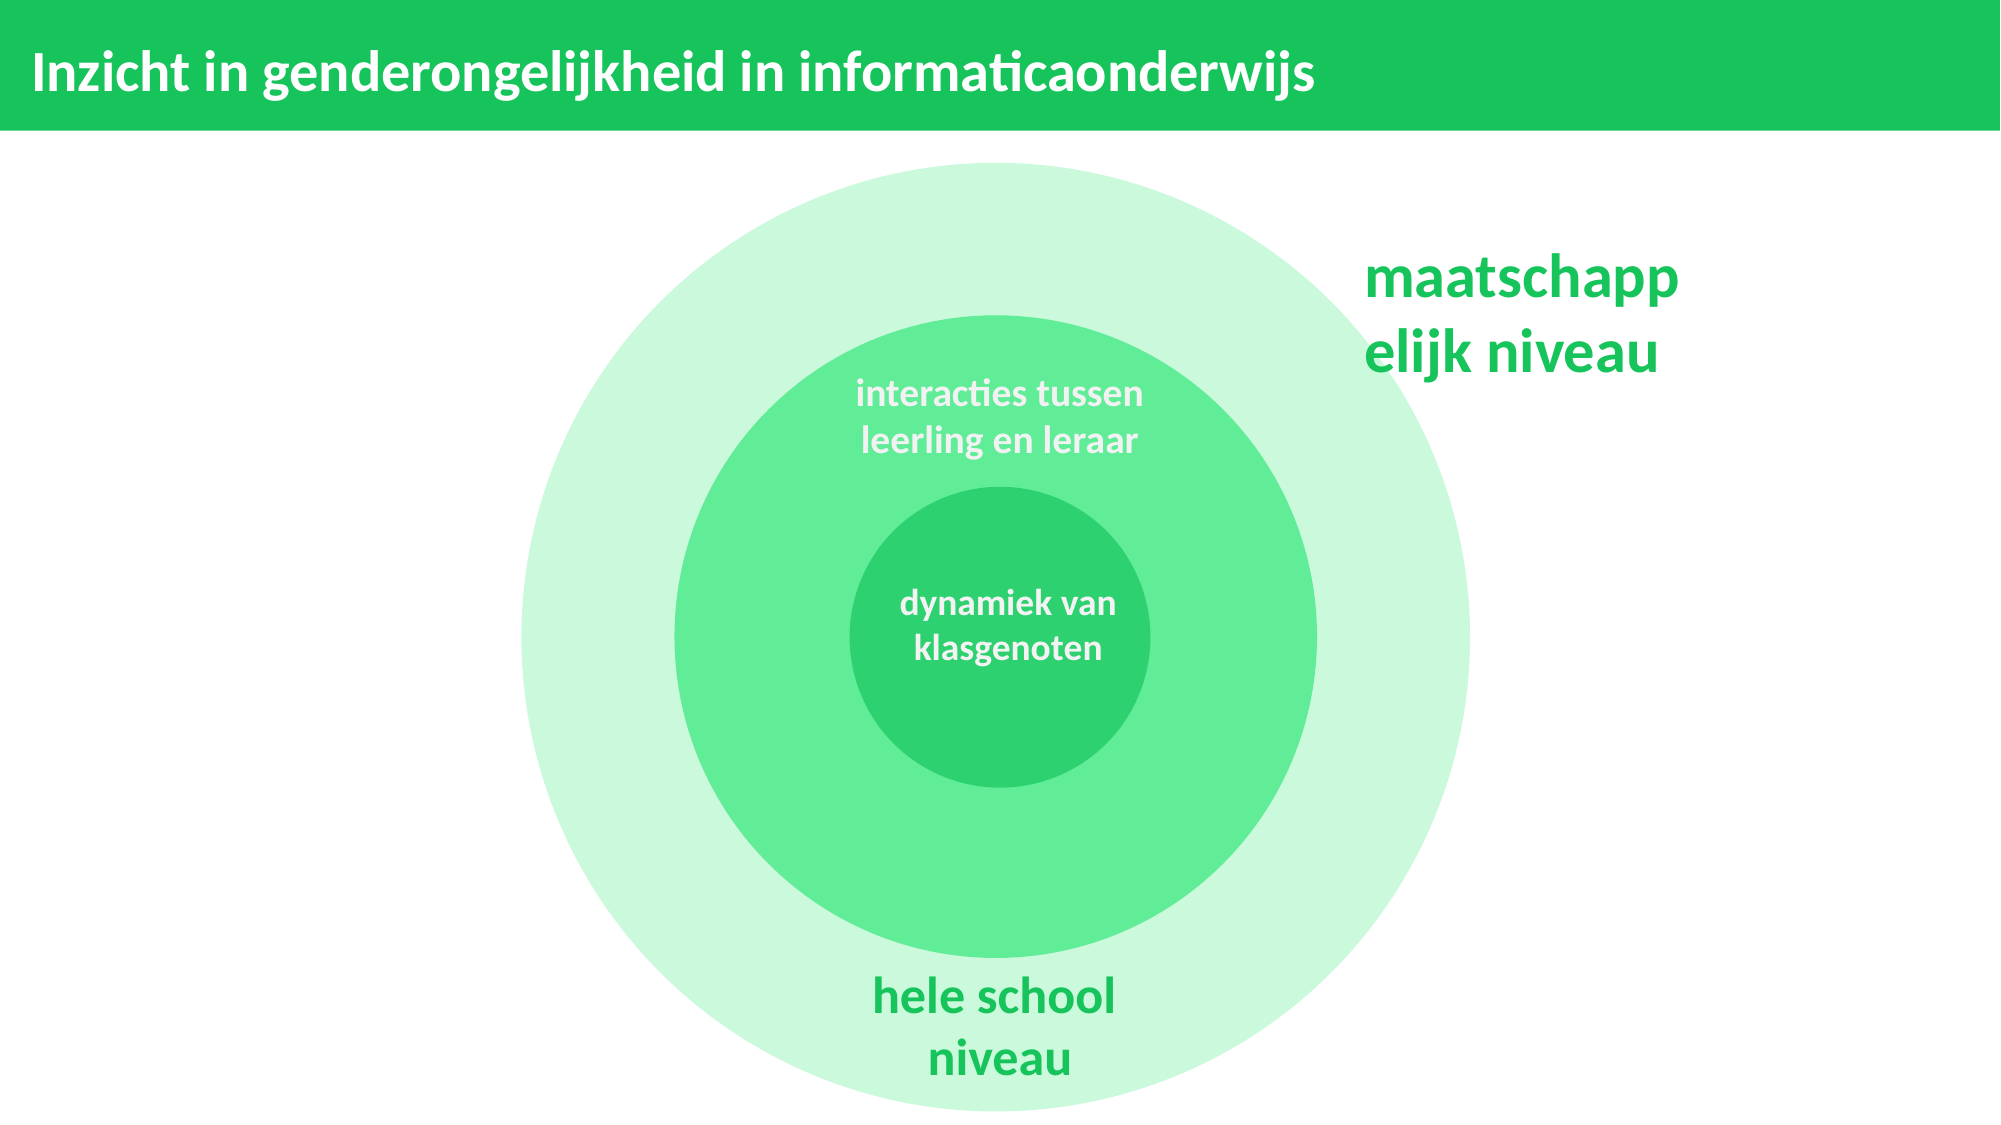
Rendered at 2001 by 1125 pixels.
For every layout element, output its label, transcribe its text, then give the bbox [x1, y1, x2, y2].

text_box interacties tussen leerling en leraar [791, 351, 1209, 518]
text_box [521, 162, 1471, 1004]
text_box [674, 389, 1318, 946]
title Inzicht in genderongelijkheid in informaticaonderwijs [16, 13, 1976, 131]
text_box dynamiek van klasgenoten [881, 562, 1136, 711]
text_box [848, 315, 1143, 351]
text_box [1136, 572, 1151, 702]
text_box maatschappelijk niveau [1349, 220, 1715, 386]
text_box [849, 518, 1132, 788]
text_box hele school niveau [695, 946, 1304, 1112]
